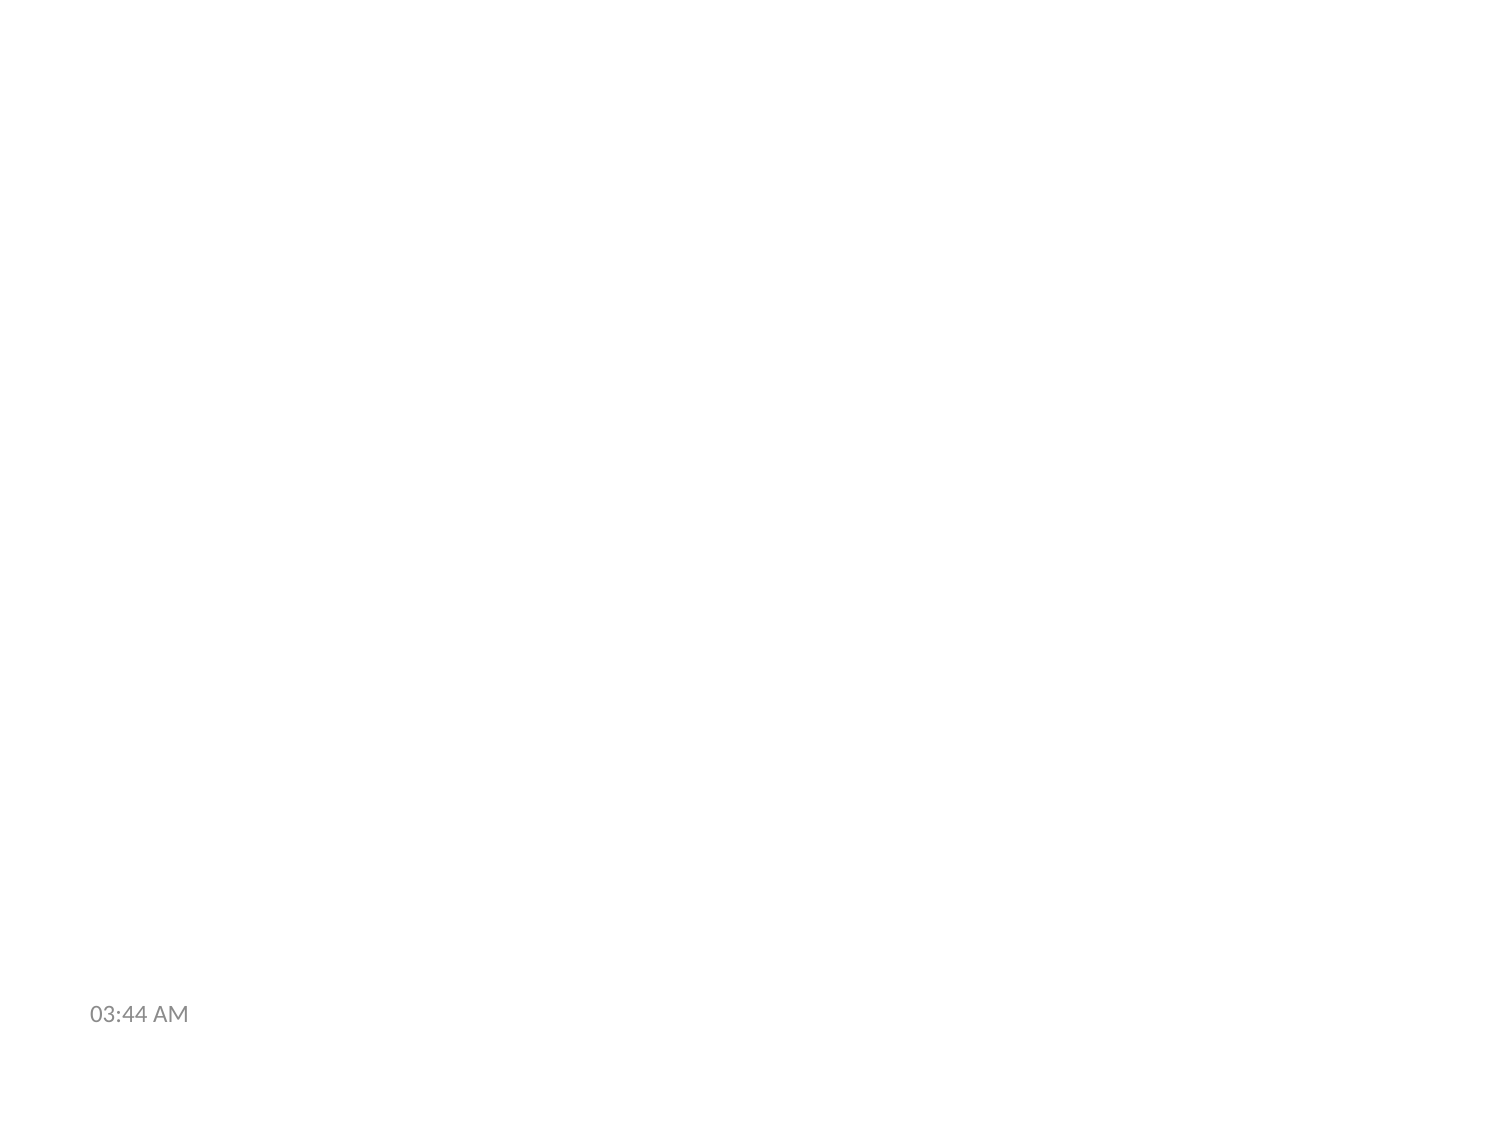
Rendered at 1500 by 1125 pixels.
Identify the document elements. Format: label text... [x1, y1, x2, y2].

text_box 3:35 PM [75, 982, 425, 1043]
